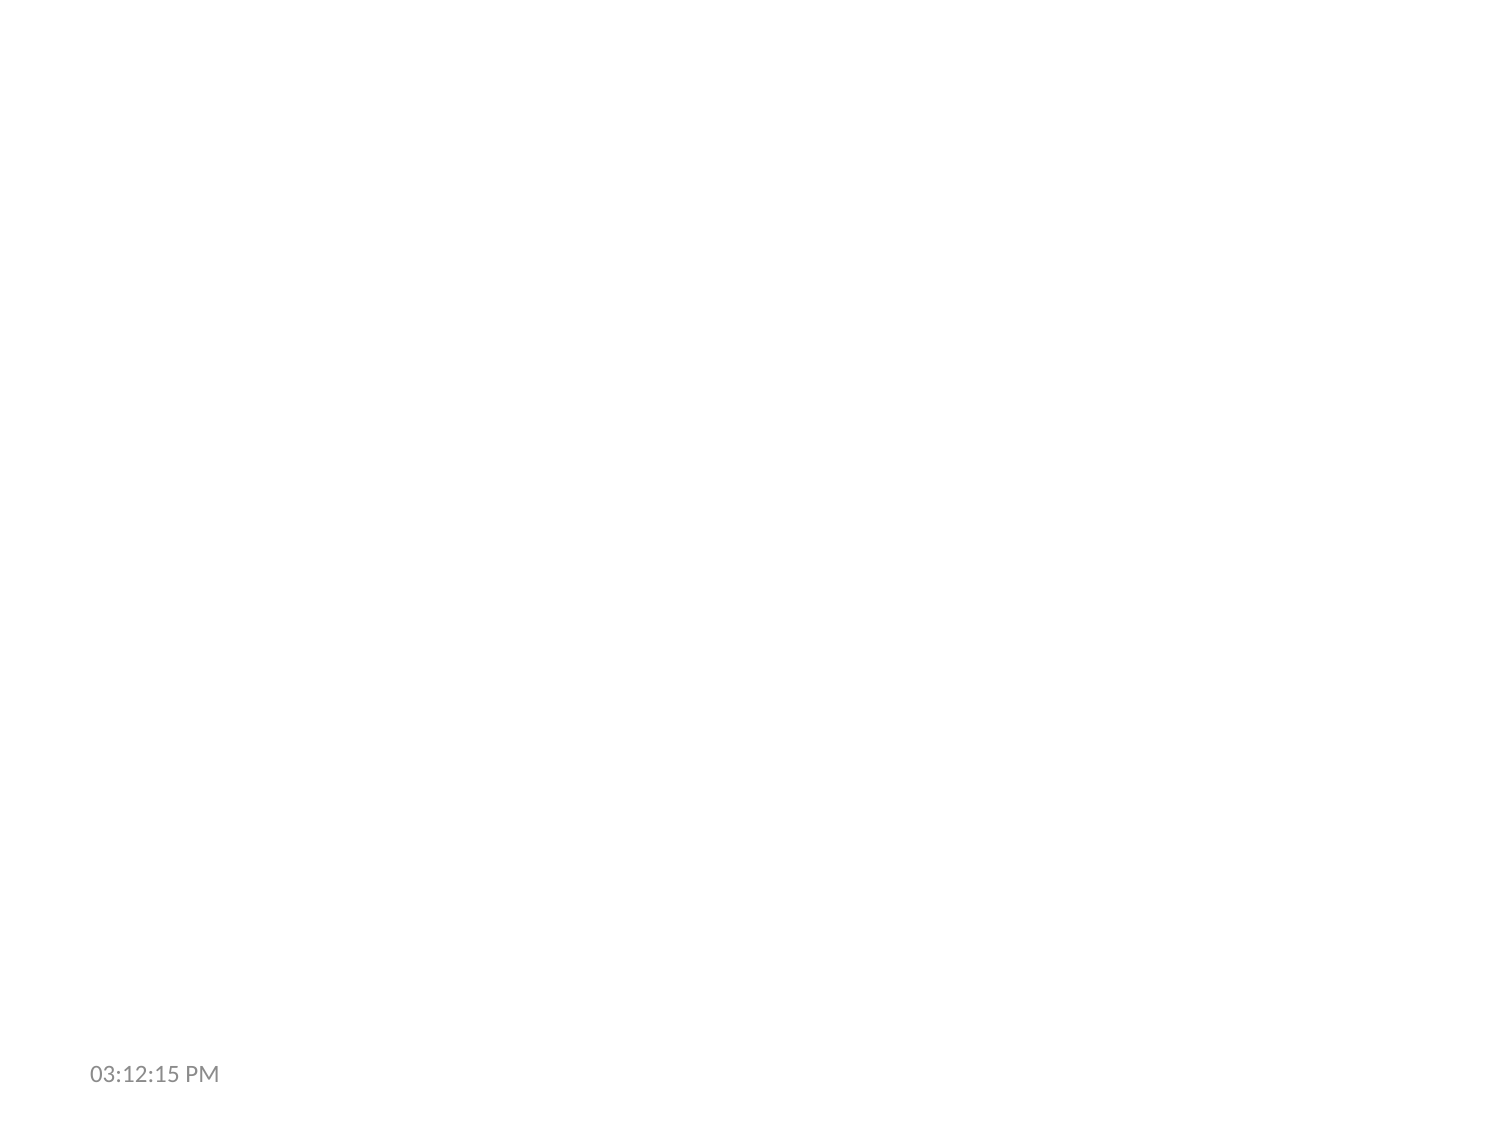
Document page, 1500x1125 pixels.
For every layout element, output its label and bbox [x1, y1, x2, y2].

slide_number [75, 1042, 425, 1103]
